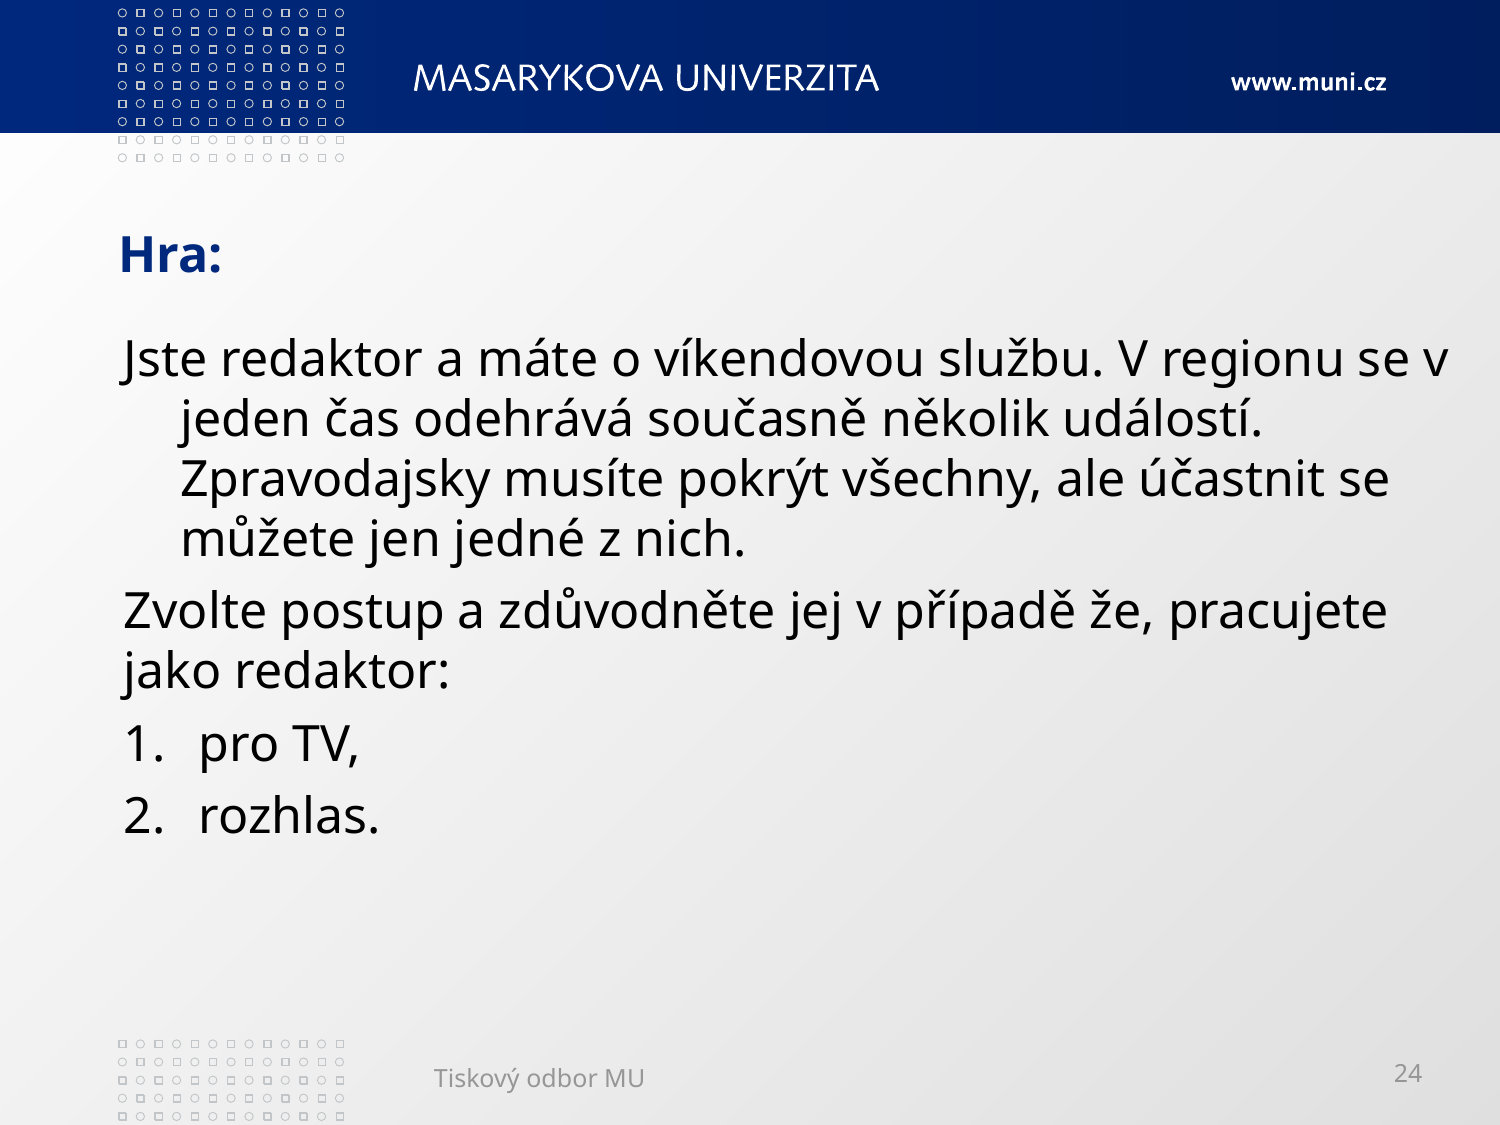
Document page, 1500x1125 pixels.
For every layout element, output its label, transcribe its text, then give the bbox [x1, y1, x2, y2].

list Jste redaktor a máte o víkendovou službu. V regionu se v jeden čas odehrává současně několik událostí. Zpravodajsky musíte pokrýt všechny, ale účastnit se můžete jen jedné z nich. Zvolte postup a zdůvodněte jej v případě že, pracujete jako redaktor: pro TV, rozhlas. [123, 326, 1475, 1001]
slide_number 24 [1125, 1025, 1438, 1100]
footer Tiskový odbor MU [419, 1025, 1081, 1100]
title Hra: [118, 184, 1403, 291]
